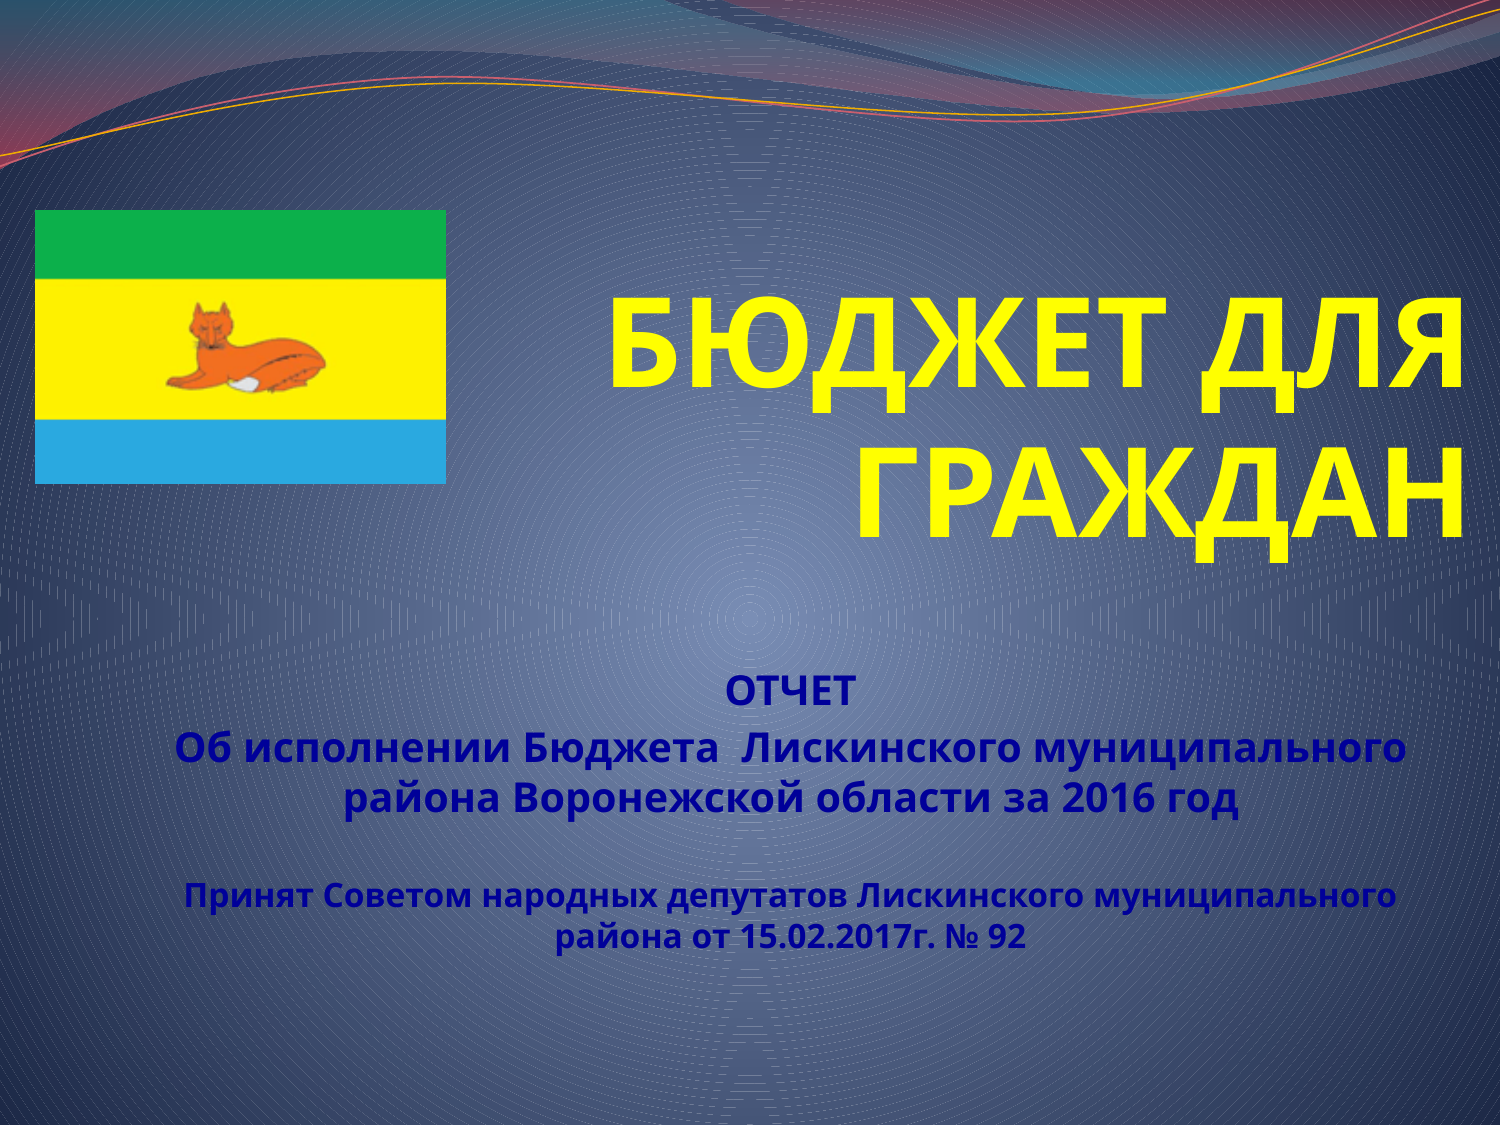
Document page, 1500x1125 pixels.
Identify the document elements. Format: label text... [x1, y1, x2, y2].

title Безвозмездные поступления в бюджет Лискинского муниципального района на 2016 год – 1 851 077,4 тыс.рублей [27, 211, 453, 494]
subtitle ОТЧЕТ Об исполнении Бюджета Лискинского муниципального района Воронежской области за 2016 год Принят Советом народных депутатов Лискинского муниципального района от 15.02.2017г. № 92 [164, 656, 1425, 985]
picture [34, 210, 446, 484]
title БЮДЖЕТ ДЛЯ ГРАЖДАН [0, 87, 1477, 563]
